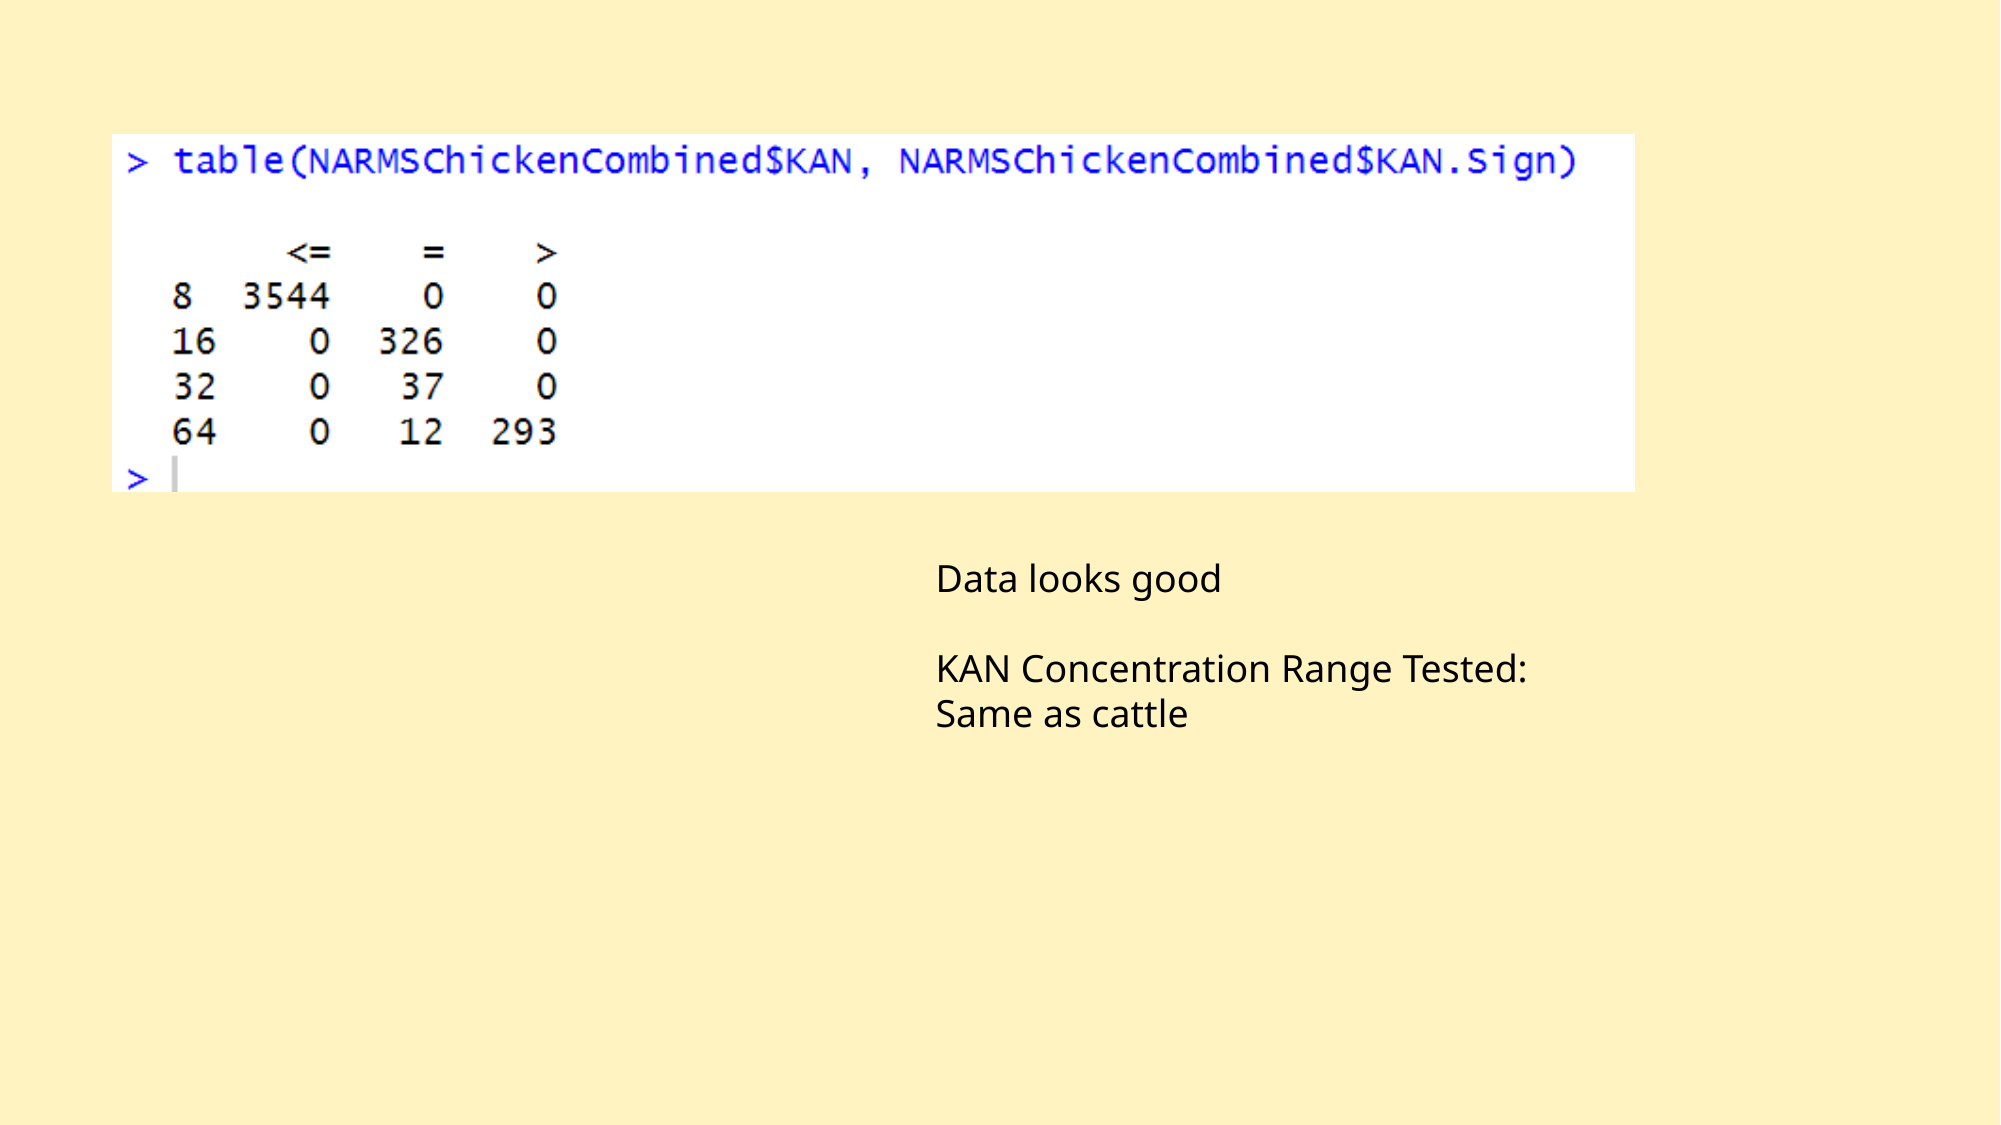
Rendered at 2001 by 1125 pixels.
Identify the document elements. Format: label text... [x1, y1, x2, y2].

picture [112, 133, 1635, 493]
text_box Data looks good KAN Concentration Range Tested: Same as cattle [920, 547, 1668, 742]
